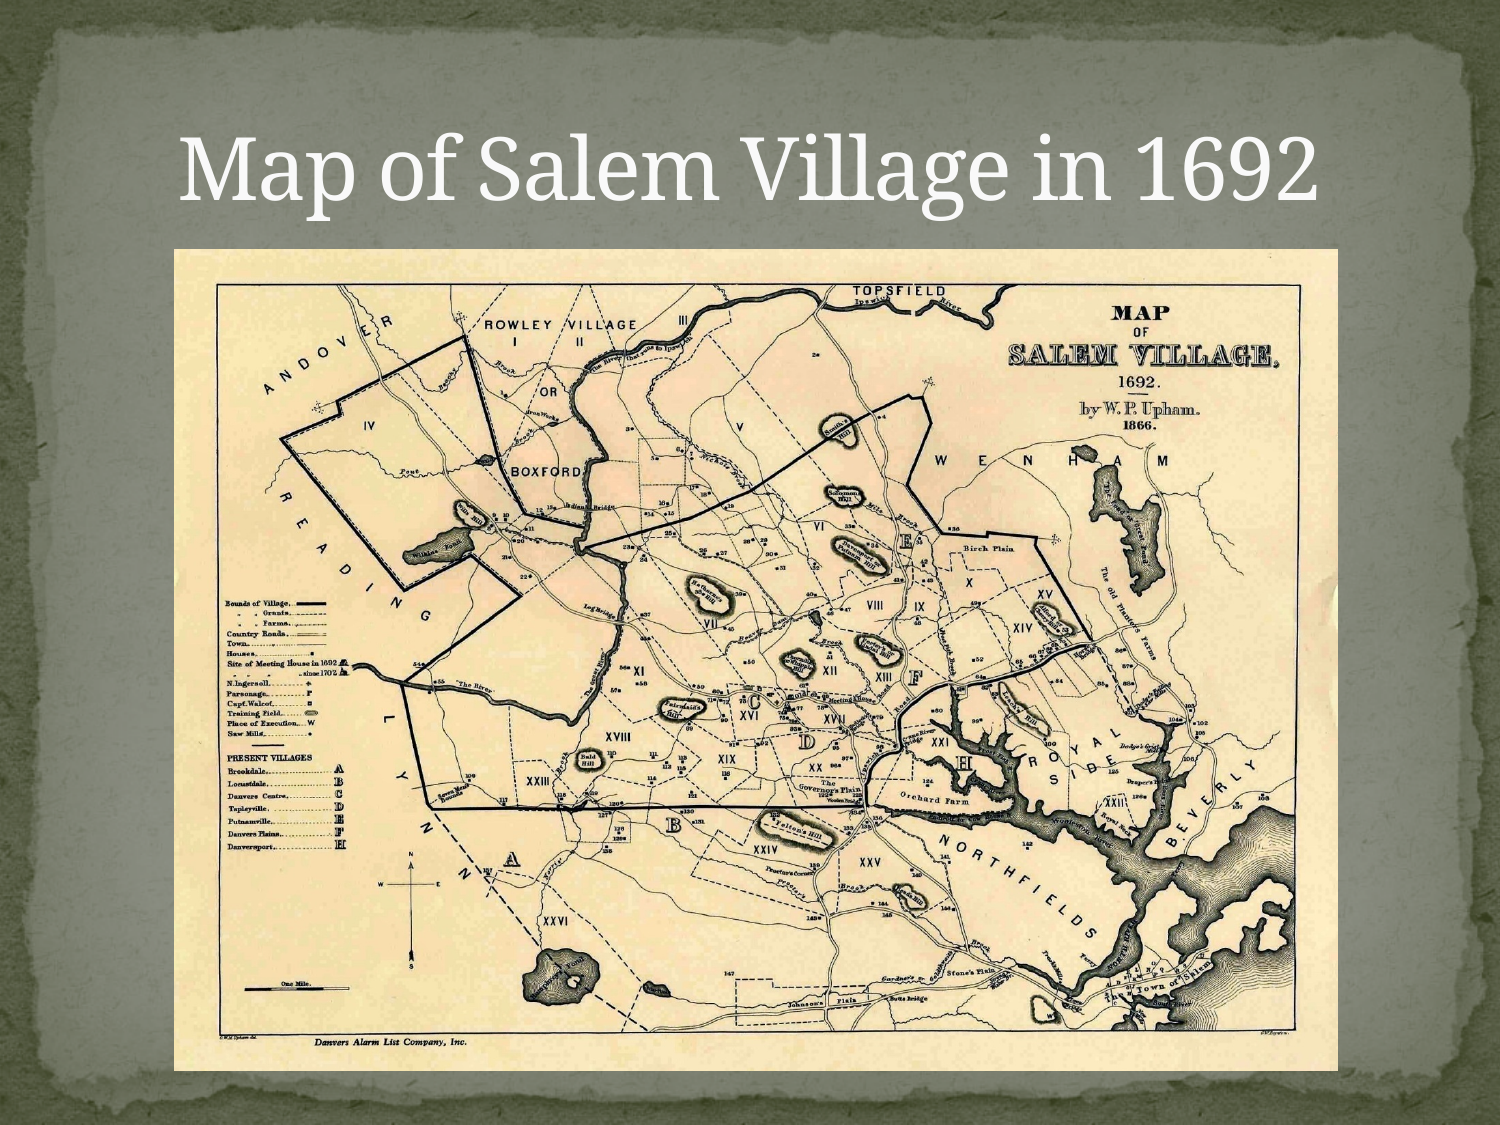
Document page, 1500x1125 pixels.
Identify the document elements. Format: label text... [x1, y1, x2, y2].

title Map of Salem Village in 1692 [74, 24, 1425, 225]
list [177, 252, 1336, 1069]
